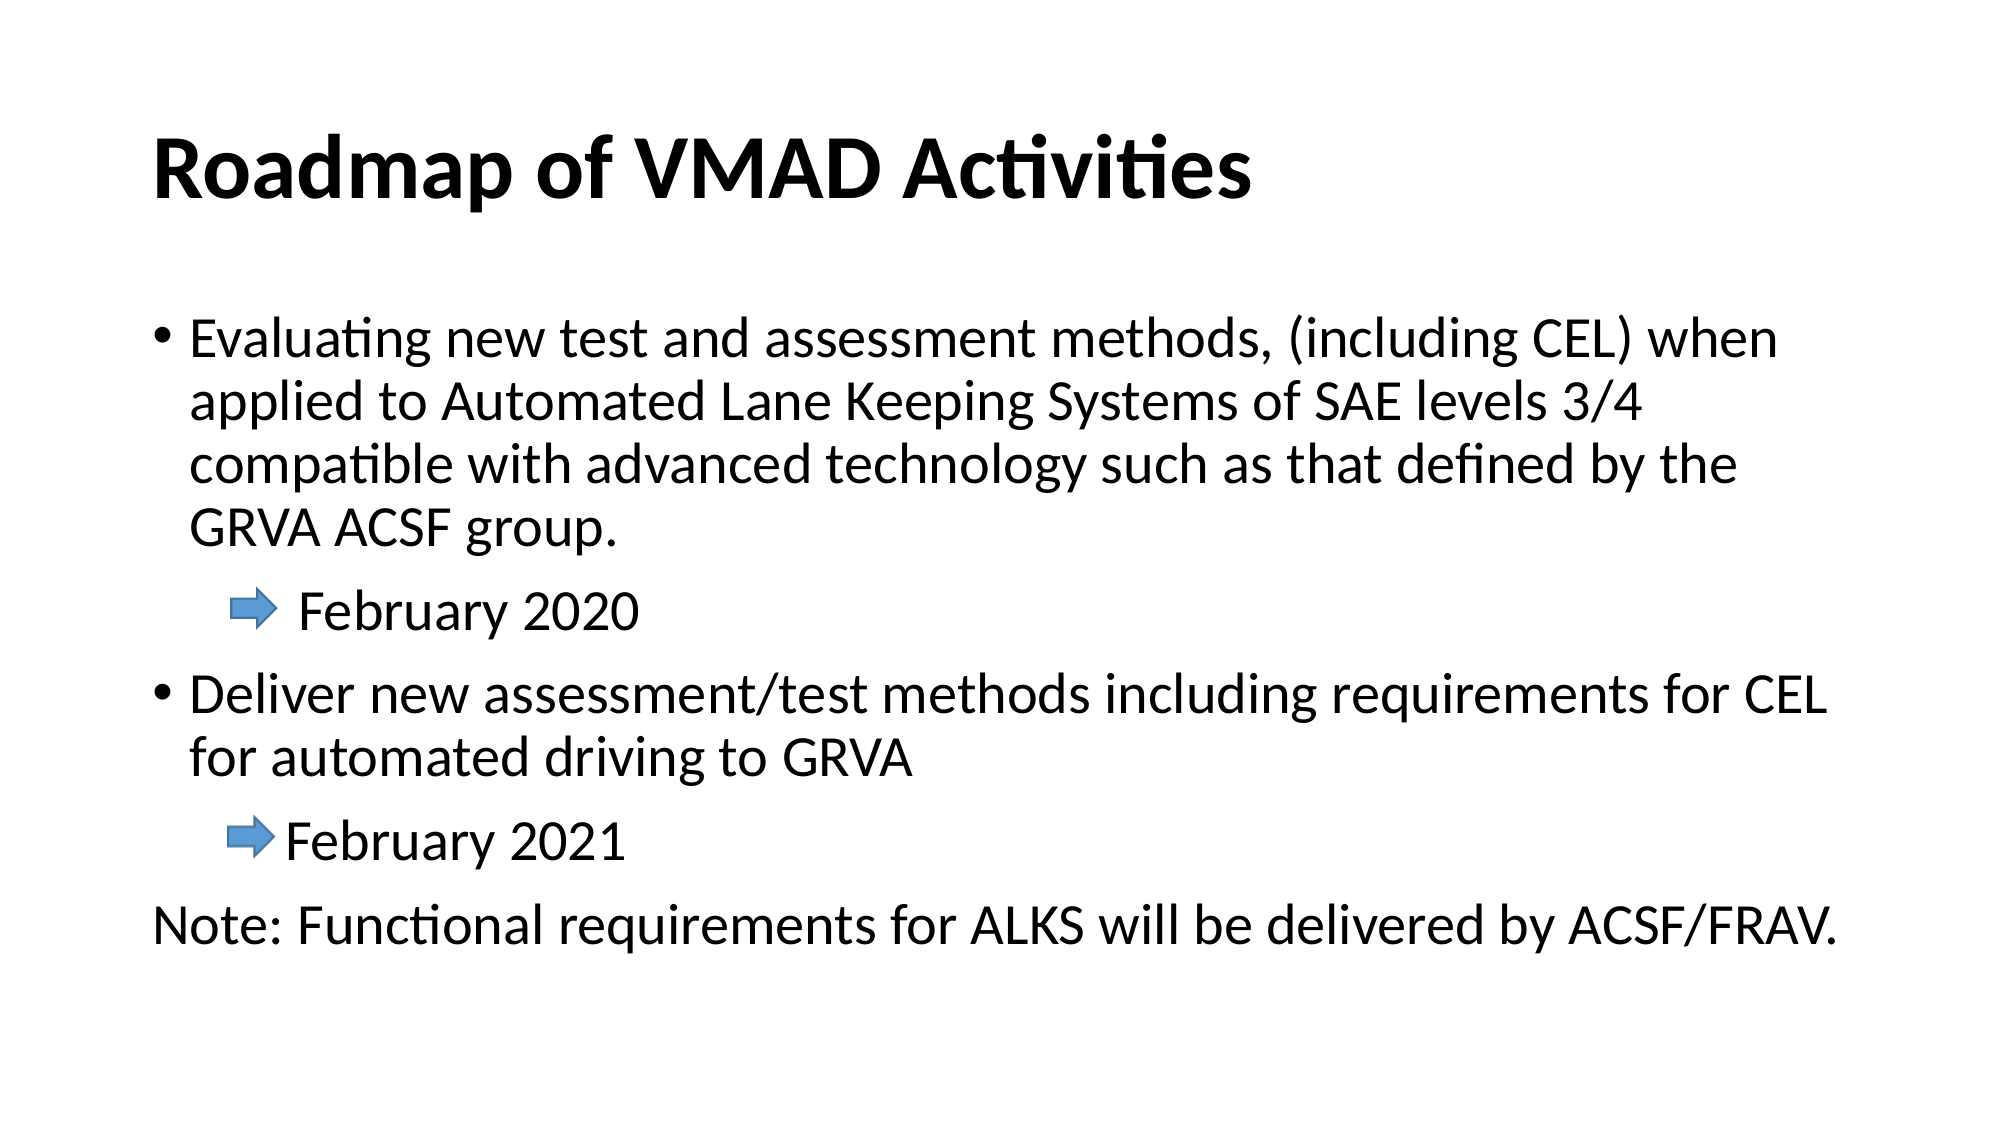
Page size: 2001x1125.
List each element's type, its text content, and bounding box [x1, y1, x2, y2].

title Roadmap of VMAD Activities [137, 59, 1863, 278]
text_box [230, 586, 278, 630]
list Evaluating new test and assessment methods, (including CEL) when applied to Automated Lane Keeping Systems of SAE levels 3/4 compatible with advanced technology such as that defined by the GRVA ACSF group. February 2020 Deliver new assessment/test methods including requirements for CEL for automated driving to GRVA February 2021 Note: Functional requirements for ALKS will be delivered by ACSF/FRAV. [137, 299, 1863, 1014]
picture [227, 814, 276, 859]
